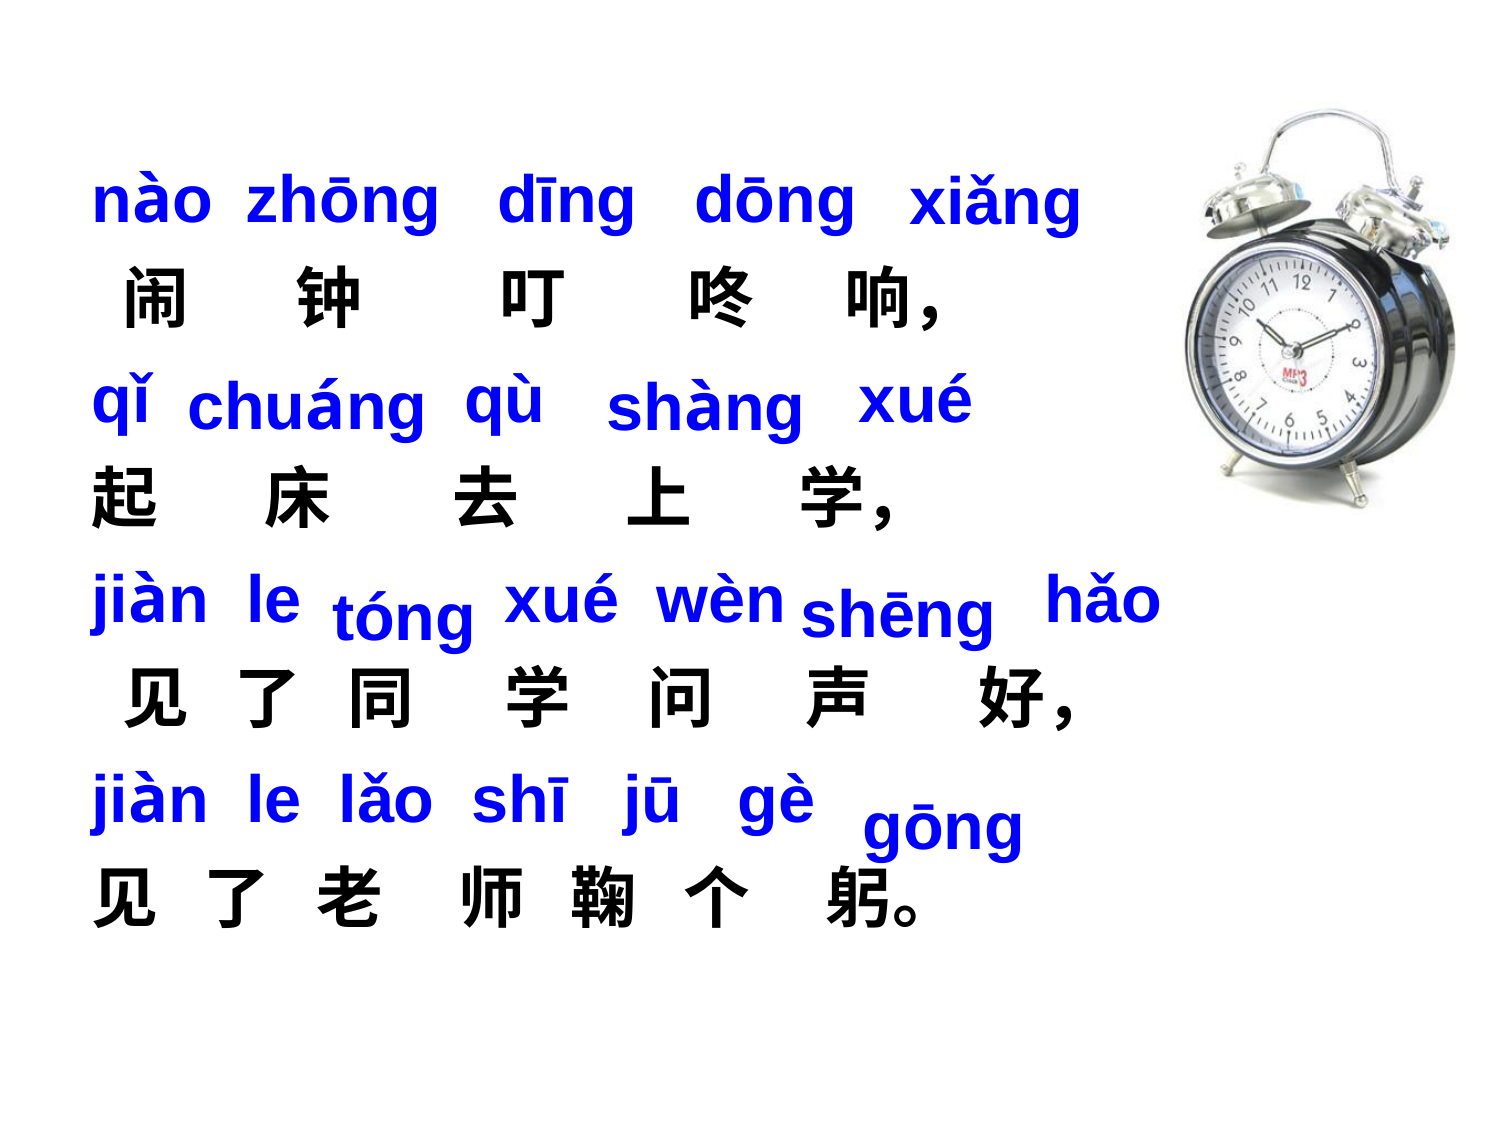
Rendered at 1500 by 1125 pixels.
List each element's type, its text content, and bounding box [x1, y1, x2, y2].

text_box xiǎng [894, 150, 1099, 246]
text_box nào 闹 钟 叮 咚 响， qǐ qù xué 起 床 去 上 学， jiàn le xué wèn hǎo 见 了 同 学 问 声 好， jiàn le lǎo shī jū gè 见 了 老 师 鞠 个 躬。 [76, 148, 1318, 944]
text_box dōng [679, 148, 872, 244]
text_box tóng [317, 566, 492, 661]
text_box dīng [482, 148, 653, 244]
text_box gōng [847, 775, 1041, 871]
text_box shàng [591, 356, 821, 451]
text_box zhōng [230, 148, 457, 244]
text_box chuáng [172, 355, 443, 451]
picture [1174, 101, 1468, 516]
text_box shēng [785, 563, 1012, 659]
